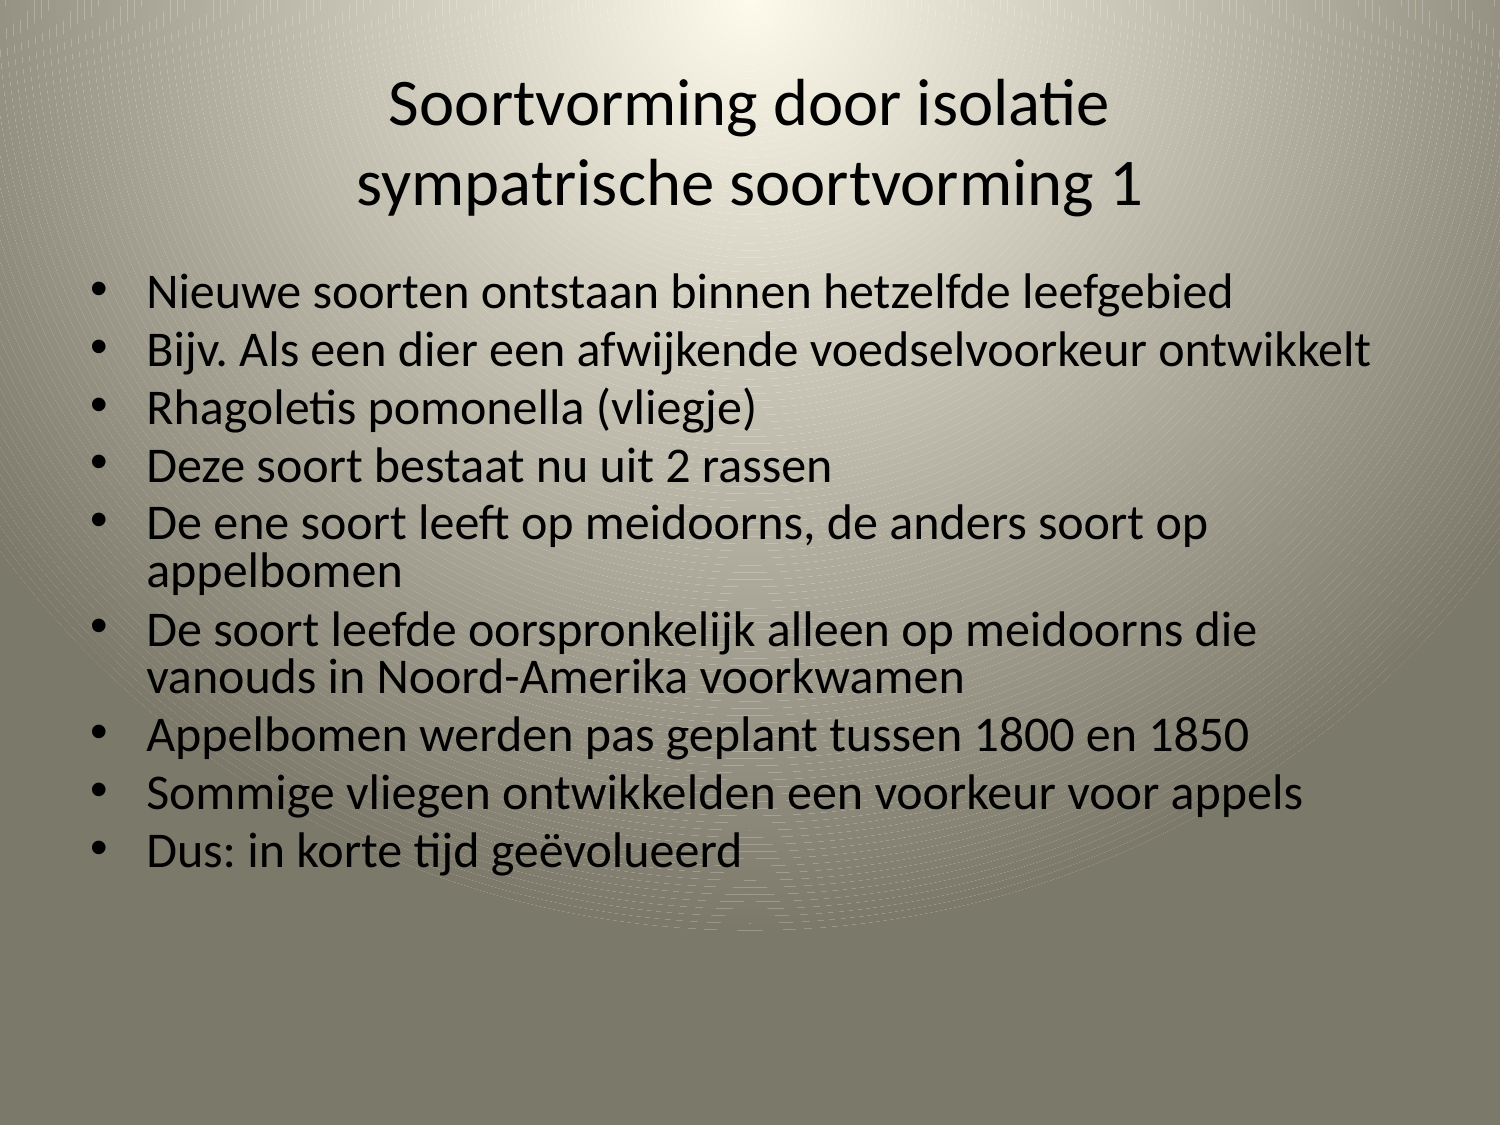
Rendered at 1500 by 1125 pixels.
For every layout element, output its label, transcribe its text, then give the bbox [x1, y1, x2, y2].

title Soortvorming door isolatie sympatrische soortvorming 1 [75, 45, 1425, 233]
list Nieuwe soorten ontstaan binnen hetzelfde leefgebied Bijv. Als een dier een afwijkende voedselvoorkeur ontwikkelt Rhagoletis pomonella (vliegje) Deze soort bestaat nu uit 2 rassen De ene soort leeft op meidoorns, de anders soort op appelbomen De soort leefde oorspronkelijk alleen op meidoorns die vanouds in Noord-Amerika voorkwamen Appelbomen werden pas geplant tussen 1800 en 1850 Sommige vliegen ontwikkelden een voorkeur voor appels Dus: in korte tijd geëvolueerd [75, 262, 1425, 1005]
